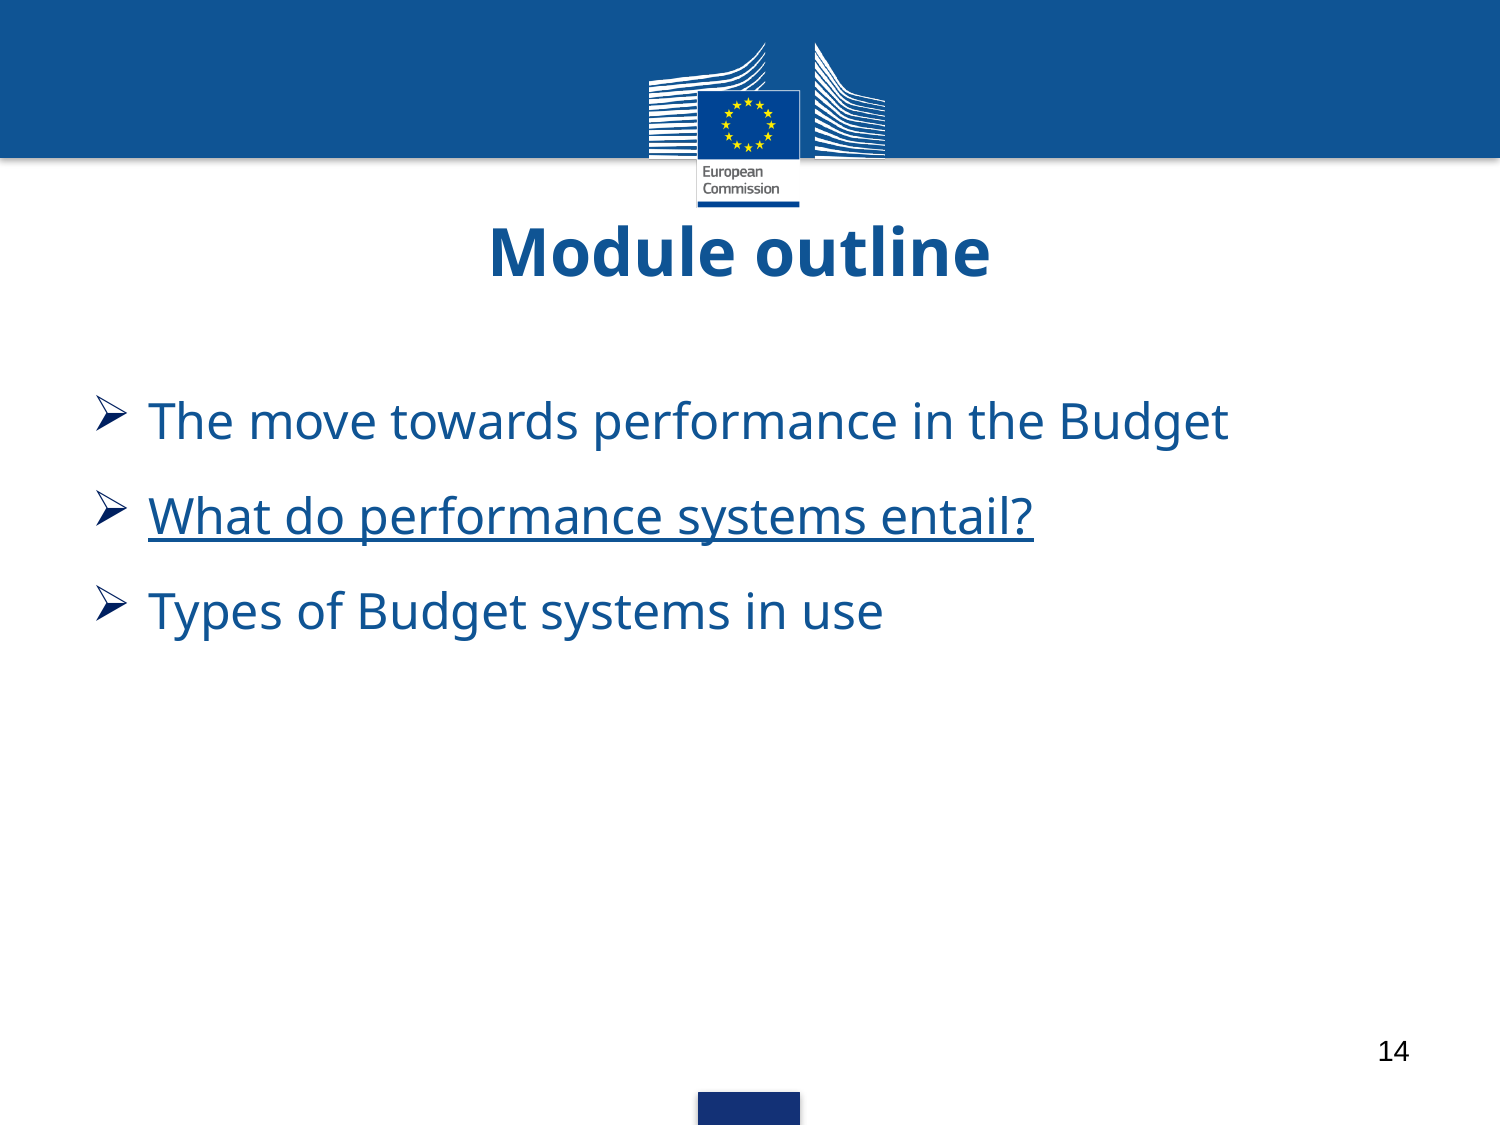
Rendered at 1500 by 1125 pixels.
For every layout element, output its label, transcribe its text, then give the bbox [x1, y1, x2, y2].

slide_number 14 [1074, 1024, 1426, 1103]
title Module outline [64, 172, 1416, 327]
picture [649, 42, 885, 172]
list The move towards performance in the Budget What do performance systems entail? Types of Budget systems in use [76, 381, 1428, 962]
